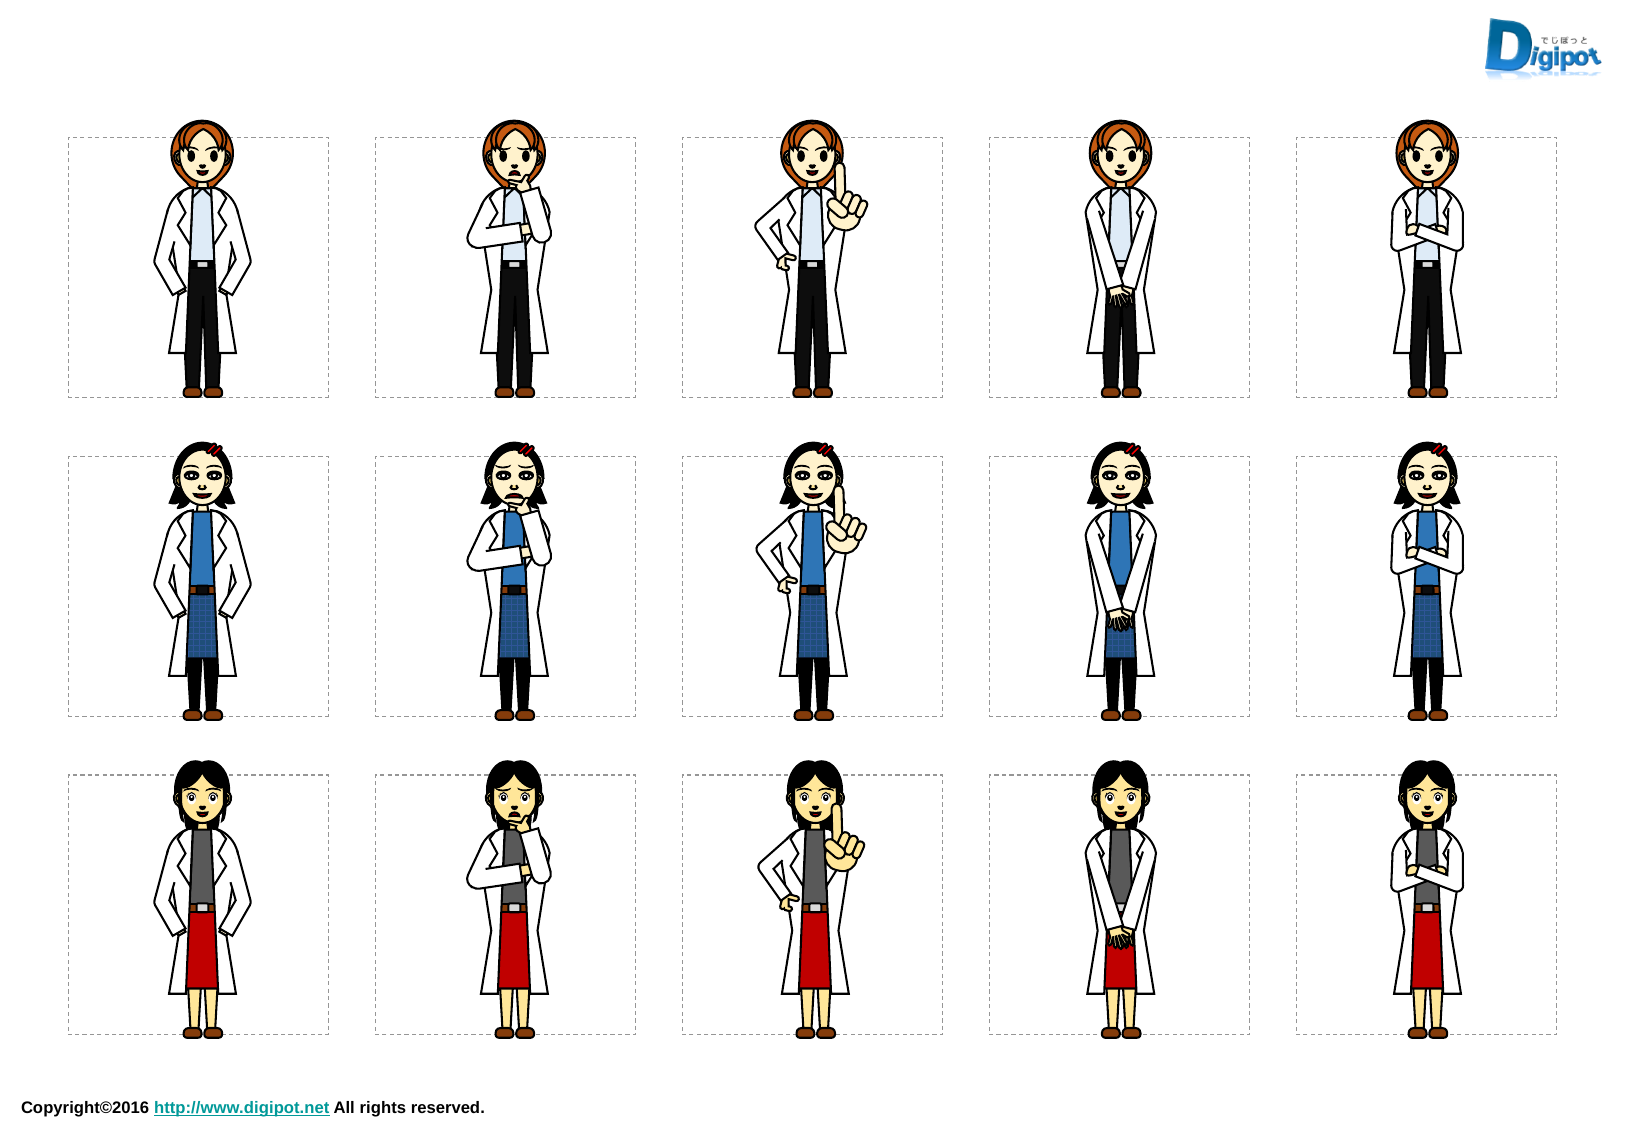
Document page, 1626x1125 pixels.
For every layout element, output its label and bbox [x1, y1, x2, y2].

text_box [470, 120, 550, 398]
text_box [757, 442, 867, 721]
text_box [470, 442, 550, 721]
text_box [1085, 120, 1157, 398]
text_box [1385, 120, 1470, 398]
text_box [1085, 442, 1157, 721]
text_box [759, 760, 865, 1038]
text_box [470, 760, 550, 1038]
text_box [154, 760, 251, 1038]
text_box [1085, 760, 1157, 1038]
picture [1485, 18, 1602, 82]
text_box [1385, 442, 1470, 721]
text_box [154, 120, 251, 398]
text_box [154, 442, 251, 721]
text_box [1385, 760, 1470, 1038]
text_box [756, 120, 868, 398]
